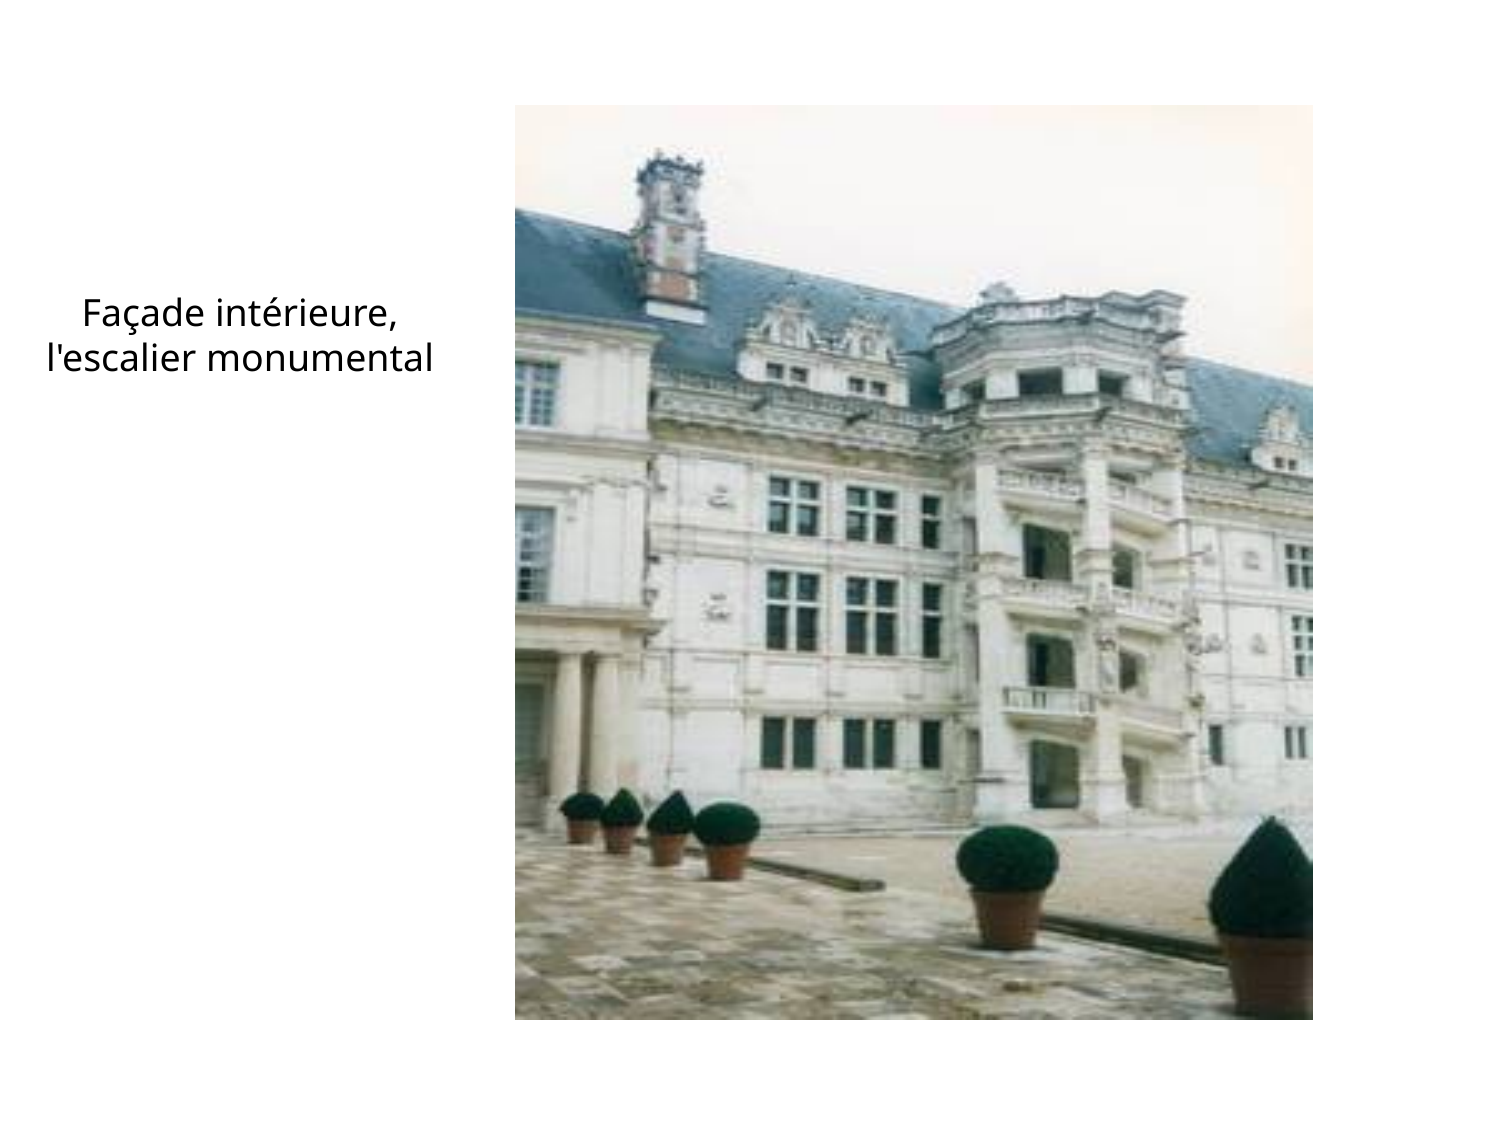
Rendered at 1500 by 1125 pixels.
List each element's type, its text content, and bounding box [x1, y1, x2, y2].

text_box Façade intérieure, l'escalier monumental [0, 281, 481, 386]
picture [515, 105, 1313, 1020]
